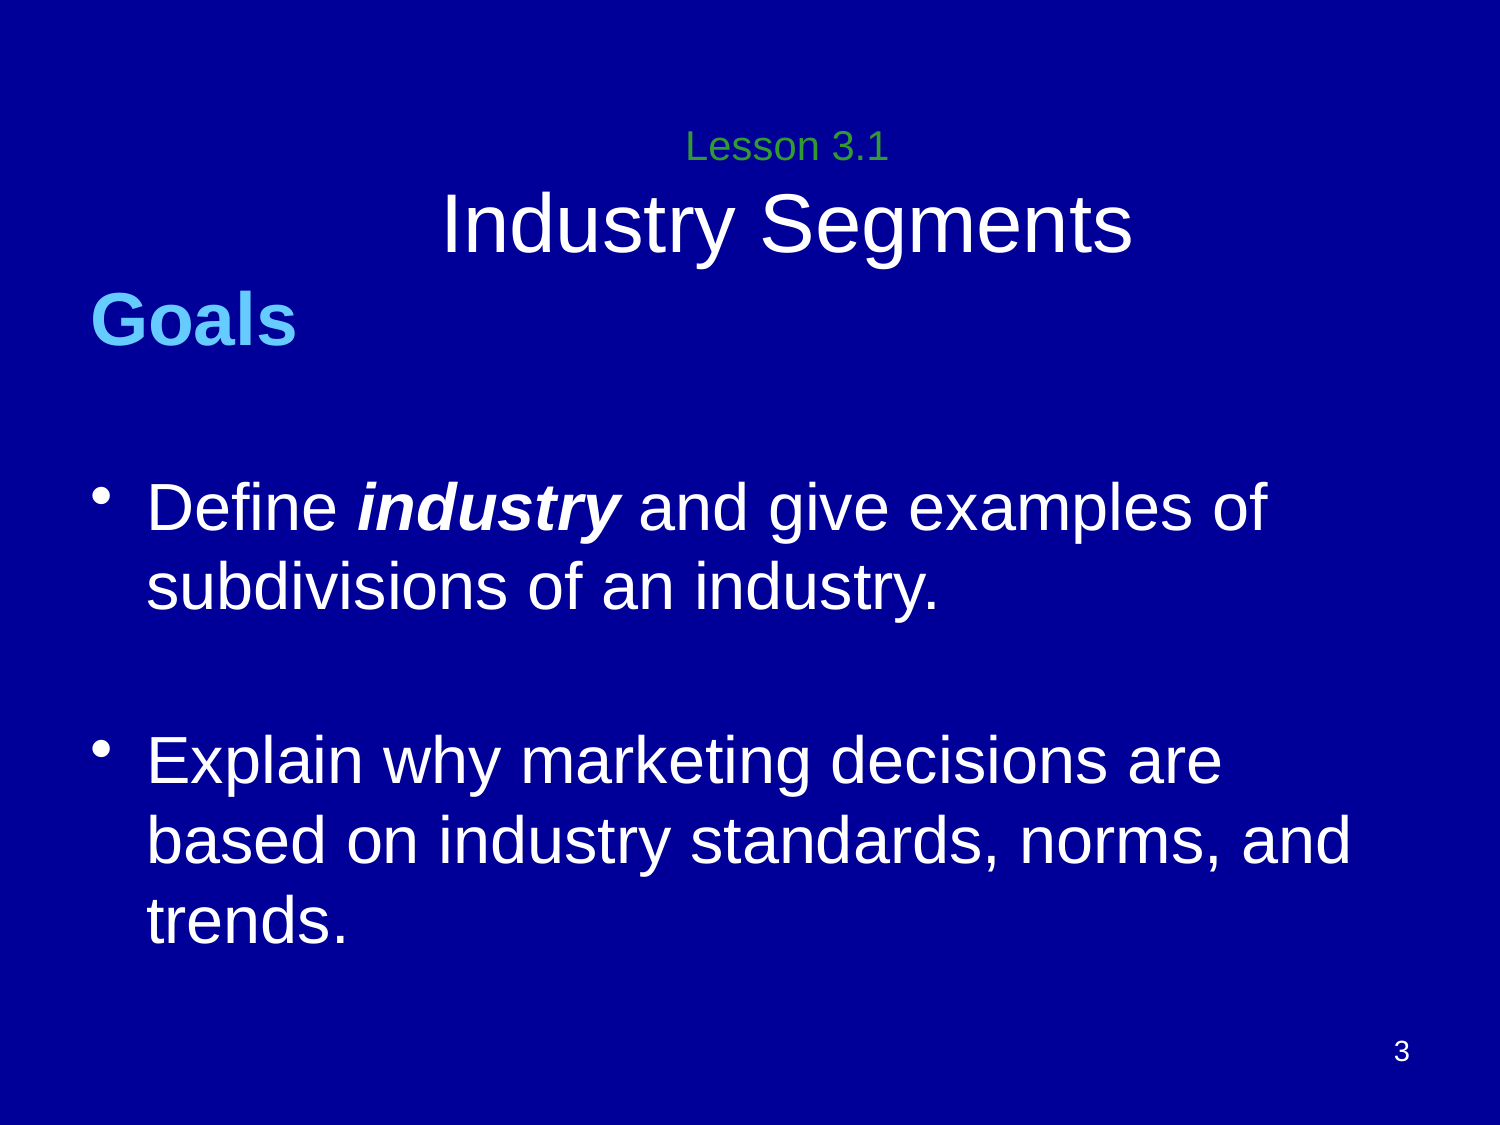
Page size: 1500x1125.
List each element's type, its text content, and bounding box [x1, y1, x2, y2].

slide_number 3 [1074, 1024, 1425, 1103]
list Goals Define industry and give examples of subdivisions of an industry. Explain why marketing decisions are based on industry standards, norms, and trends. [74, 262, 1426, 1006]
title Lesson 3.1 Industry Segments [112, 99, 1463, 288]
